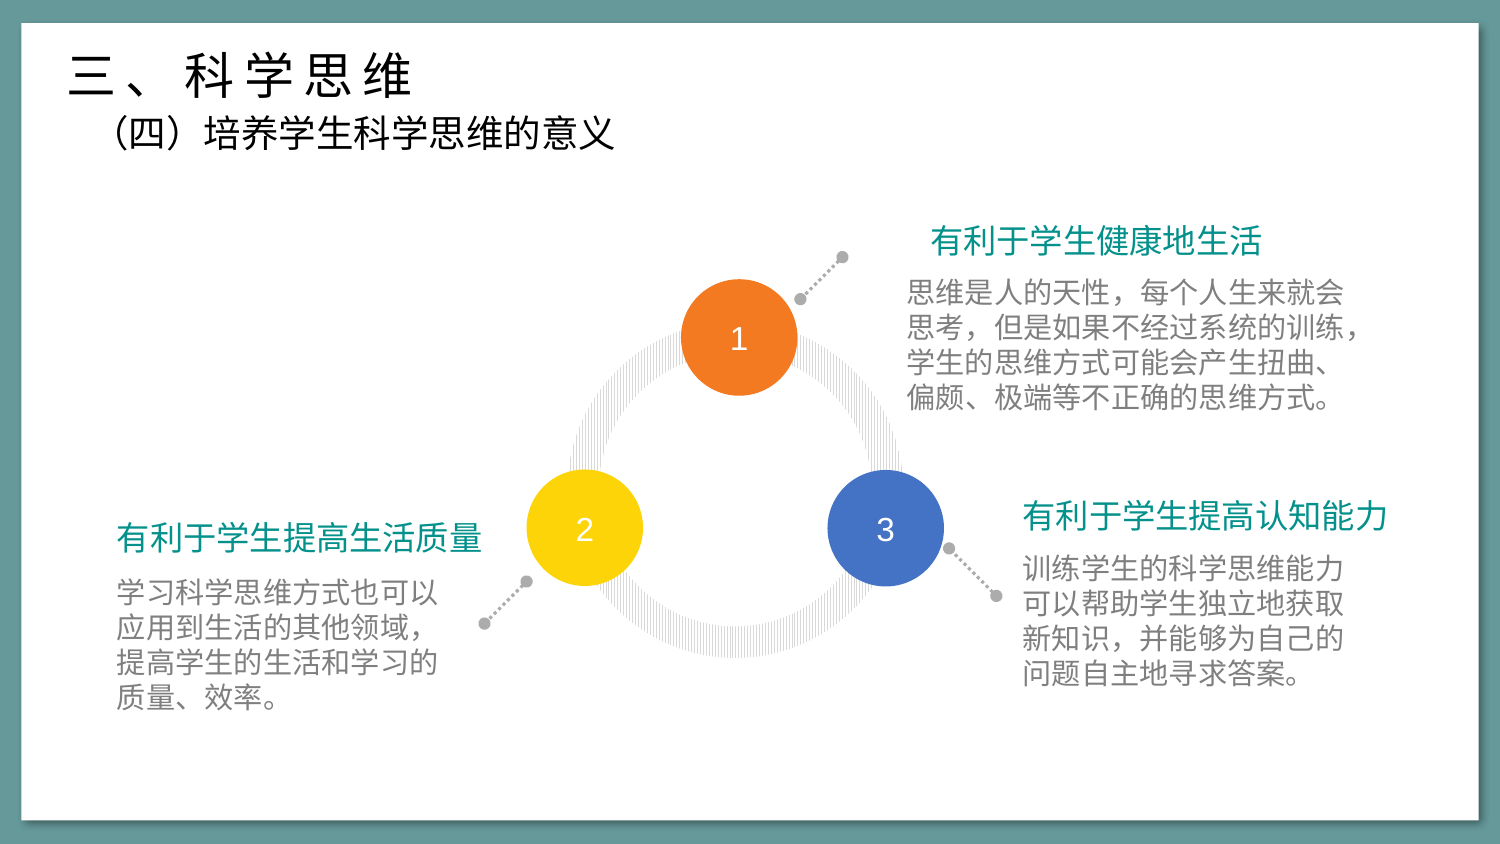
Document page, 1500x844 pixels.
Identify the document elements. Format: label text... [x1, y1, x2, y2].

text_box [800, 256, 843, 300]
text_box [791, 333, 903, 472]
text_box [948, 548, 997, 597]
text_box 2 [526, 469, 644, 587]
text_box （四）培养学生科学思维的意义 [76, 102, 632, 163]
text_box [568, 330, 686, 471]
text_box 1 [680, 279, 798, 396]
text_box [484, 581, 527, 624]
text_box 有利于学生提高认知能力 [1007, 485, 1412, 543]
text_box 有利于学生健康地生活 [915, 210, 1290, 268]
text_box 训练学生的科学思维能力可以帮助学生独立地获取新知识，并能够为自己的问题自主地寻求答案。 [1007, 543, 1383, 723]
text_box 三、科学思维 [53, 38, 753, 112]
text_box 3 [827, 469, 944, 587]
text_box [596, 570, 874, 658]
text_box 有利于学生提高生活质量 [102, 507, 513, 565]
text_box 思维是人的天性，每个人生来就会思考，但是如果不经过系统的训练，学生的思维方式可能会产生扭曲、偏颇、极端等不正确的思维方式。 [891, 267, 1382, 432]
text_box 学习科学思维方式也可以应用到生活的其他领域，提高学生的生活和学习的质量、效率。 [102, 566, 475, 741]
